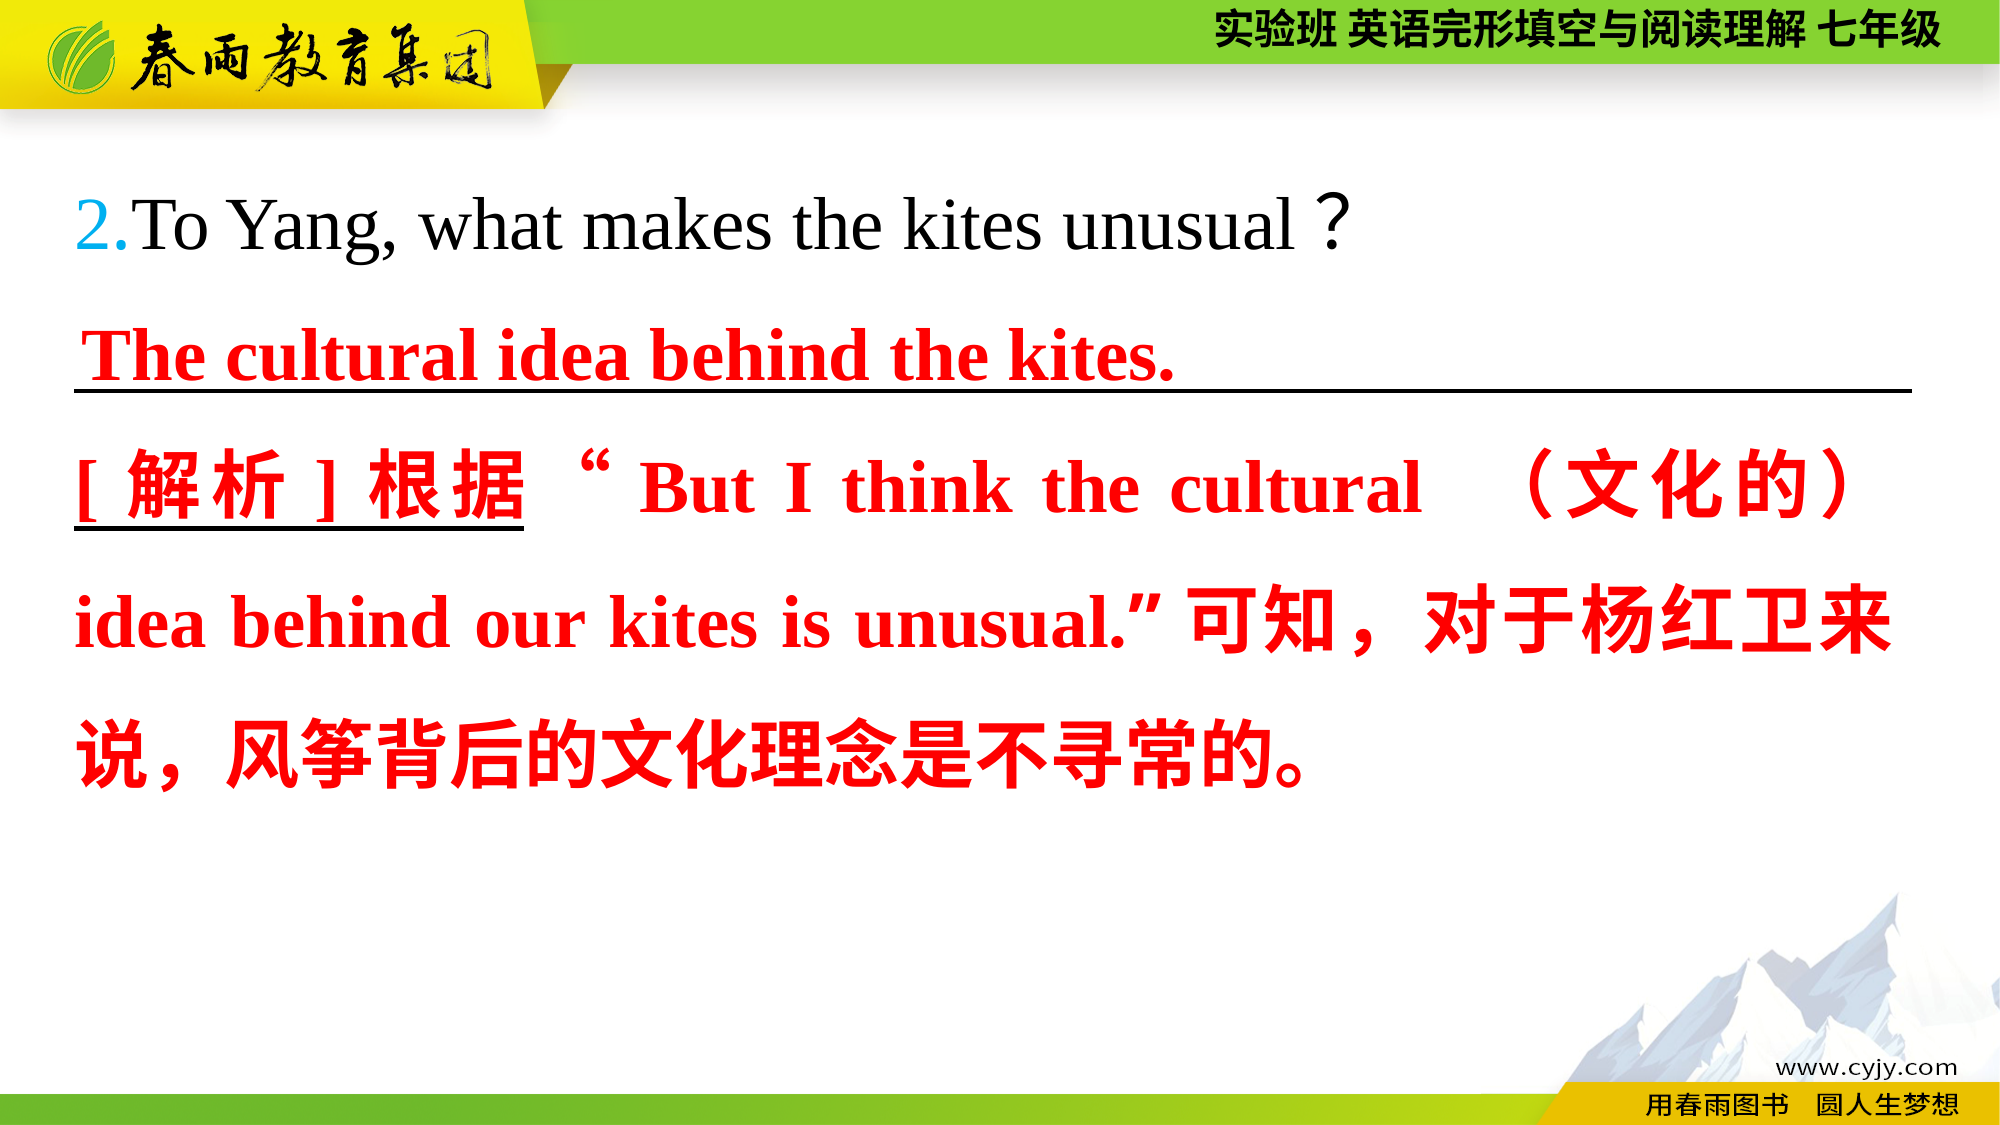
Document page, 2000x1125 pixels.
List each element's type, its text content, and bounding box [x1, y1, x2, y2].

list 2.To Yang, what makes the kites unusual？ _________________________________________________ [59, 122, 1944, 411]
text_box The cultural idea behind the kites. [66, 252, 1910, 385]
picture [0, 0, 2000, 1125]
text_box [解析]根据“But I think the cultural （文化的） idea behind our kites is unusual.”可知，对于杨红卫来说，风筝背后的文化理念是不寻常的。 [59, 385, 1910, 806]
